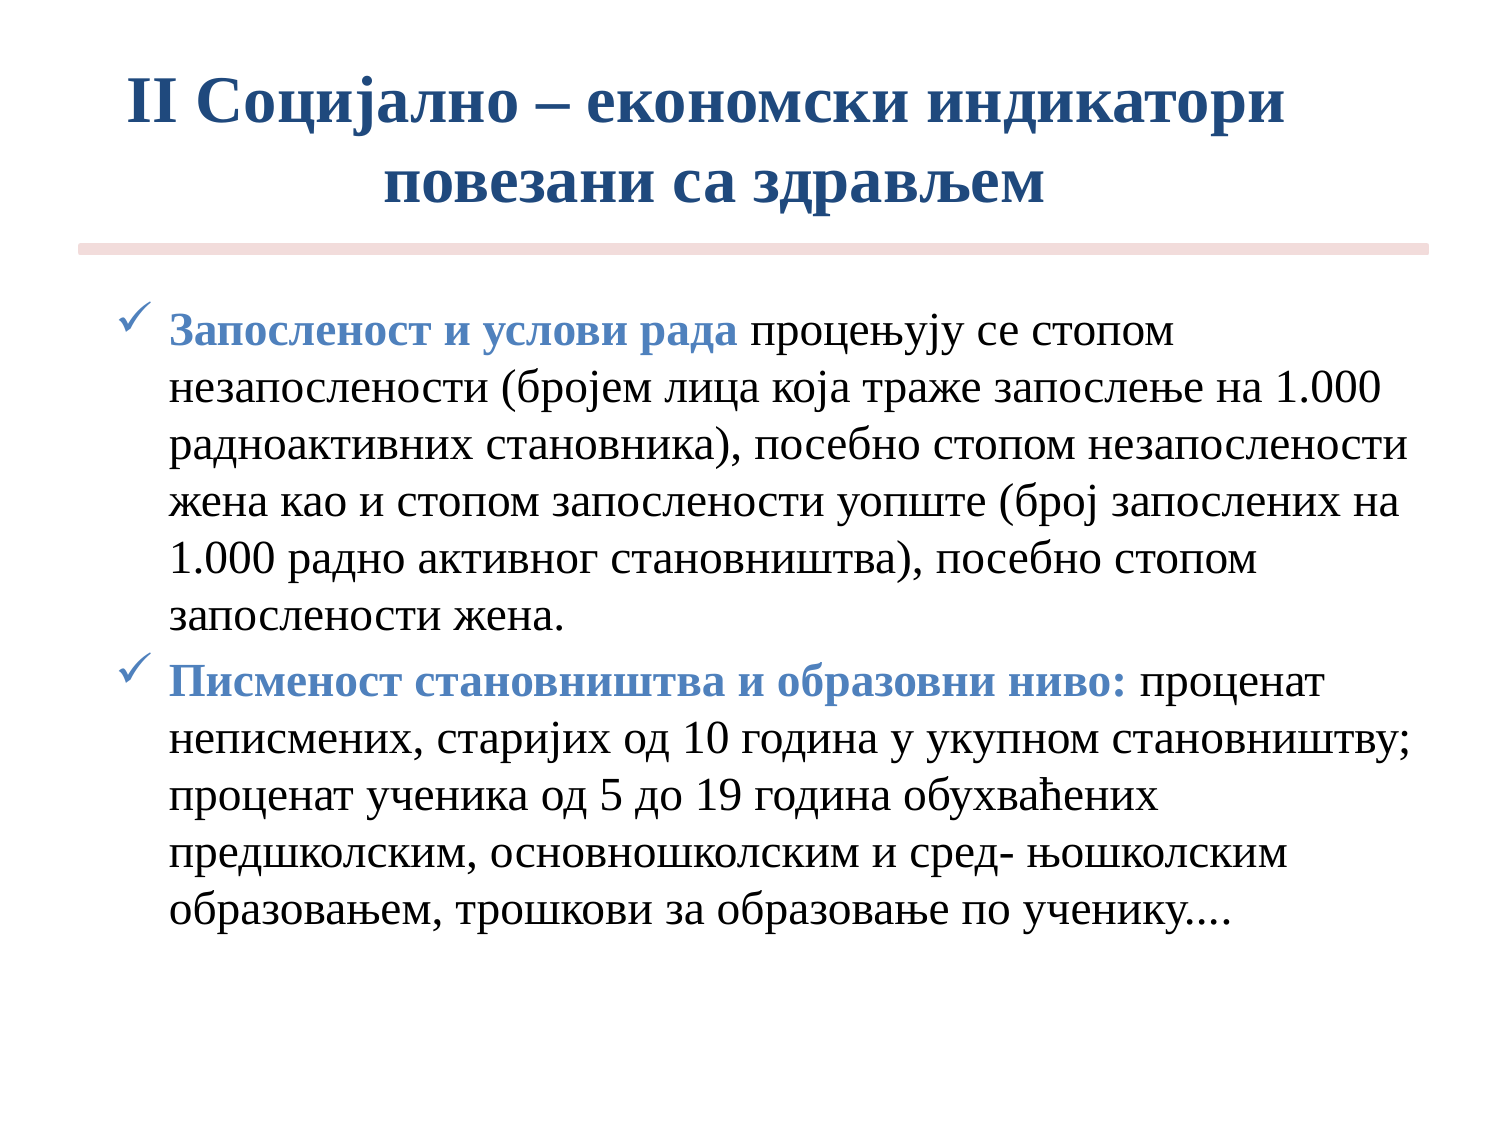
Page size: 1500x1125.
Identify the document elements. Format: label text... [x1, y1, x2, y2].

title II Социјално – економски индикатори повезани са здрављем [83, 47, 1348, 225]
picture [78, 243, 1429, 255]
list Запосленост и услови рада процењују се стопом незапослености (бројем лица која траже запослење на 1.000 радноактивних становника), посебно стопом незапослености жена као и стопом запослености уопште (број запослених на 1.000 радно активног становништва), посебно стопом запослености жена. Писменост становништва и образовни ниво: проценат неписмених, старијих од 10 година у укупном становништву; проценат ученика од 5 до 19 година обухваћених предшколским, основношколским и сред- њошколским образовањем, трошкови за образовање по ученику.... [100, 290, 1451, 979]
